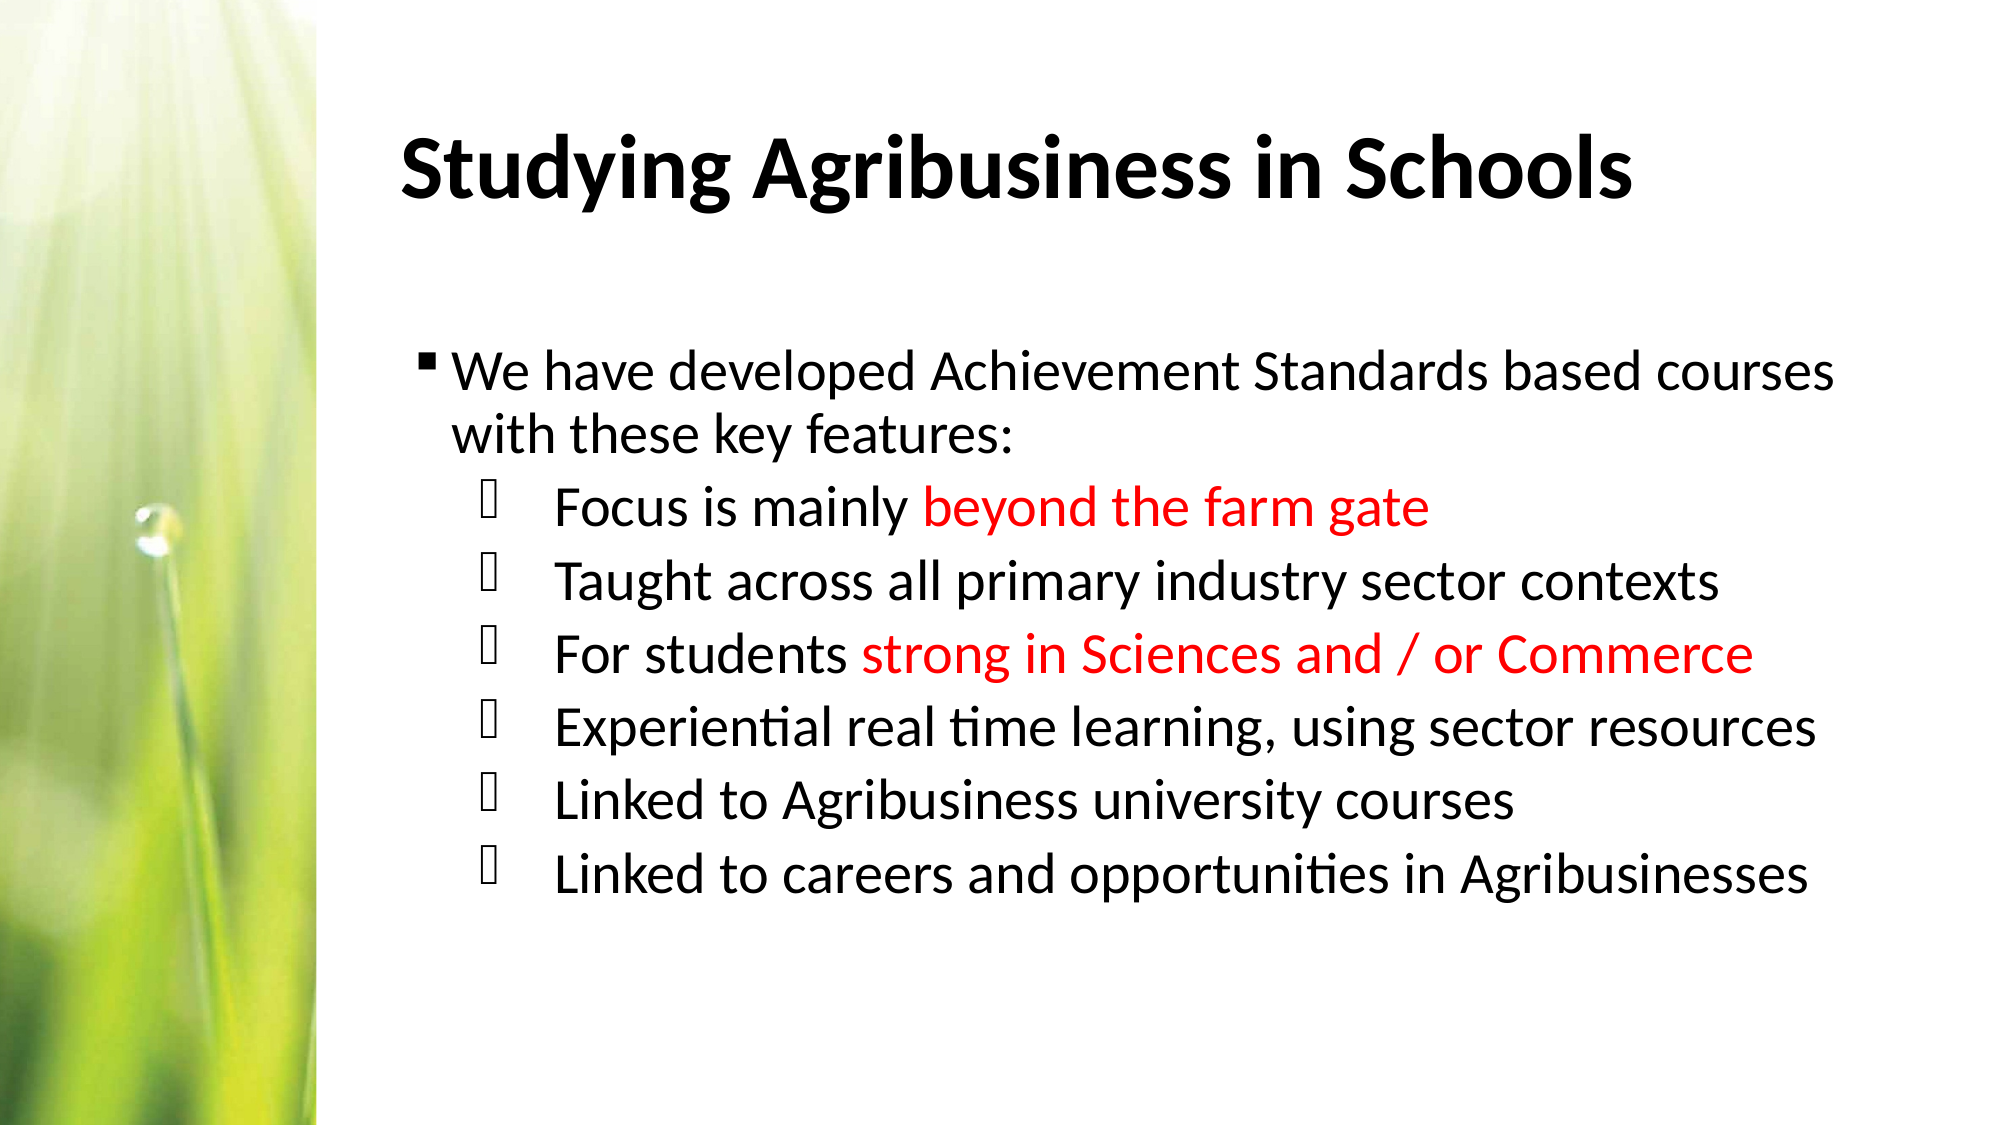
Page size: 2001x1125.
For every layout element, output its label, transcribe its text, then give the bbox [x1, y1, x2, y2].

title Studying Agribusiness in Schools [364, 59, 1867, 278]
list We have developed Achievement Standards based courses with these key features: Focus is mainly beyond the farm gate Taught across all primary industry sector contexts For students strong in Sciences and / or Commerce Experiential real time learning, using sector resources Linked to Agribusiness university courses Linked to careers and opportunities in Agribusinesses [398, 242, 1902, 985]
picture [0, 0, 317, 1125]
